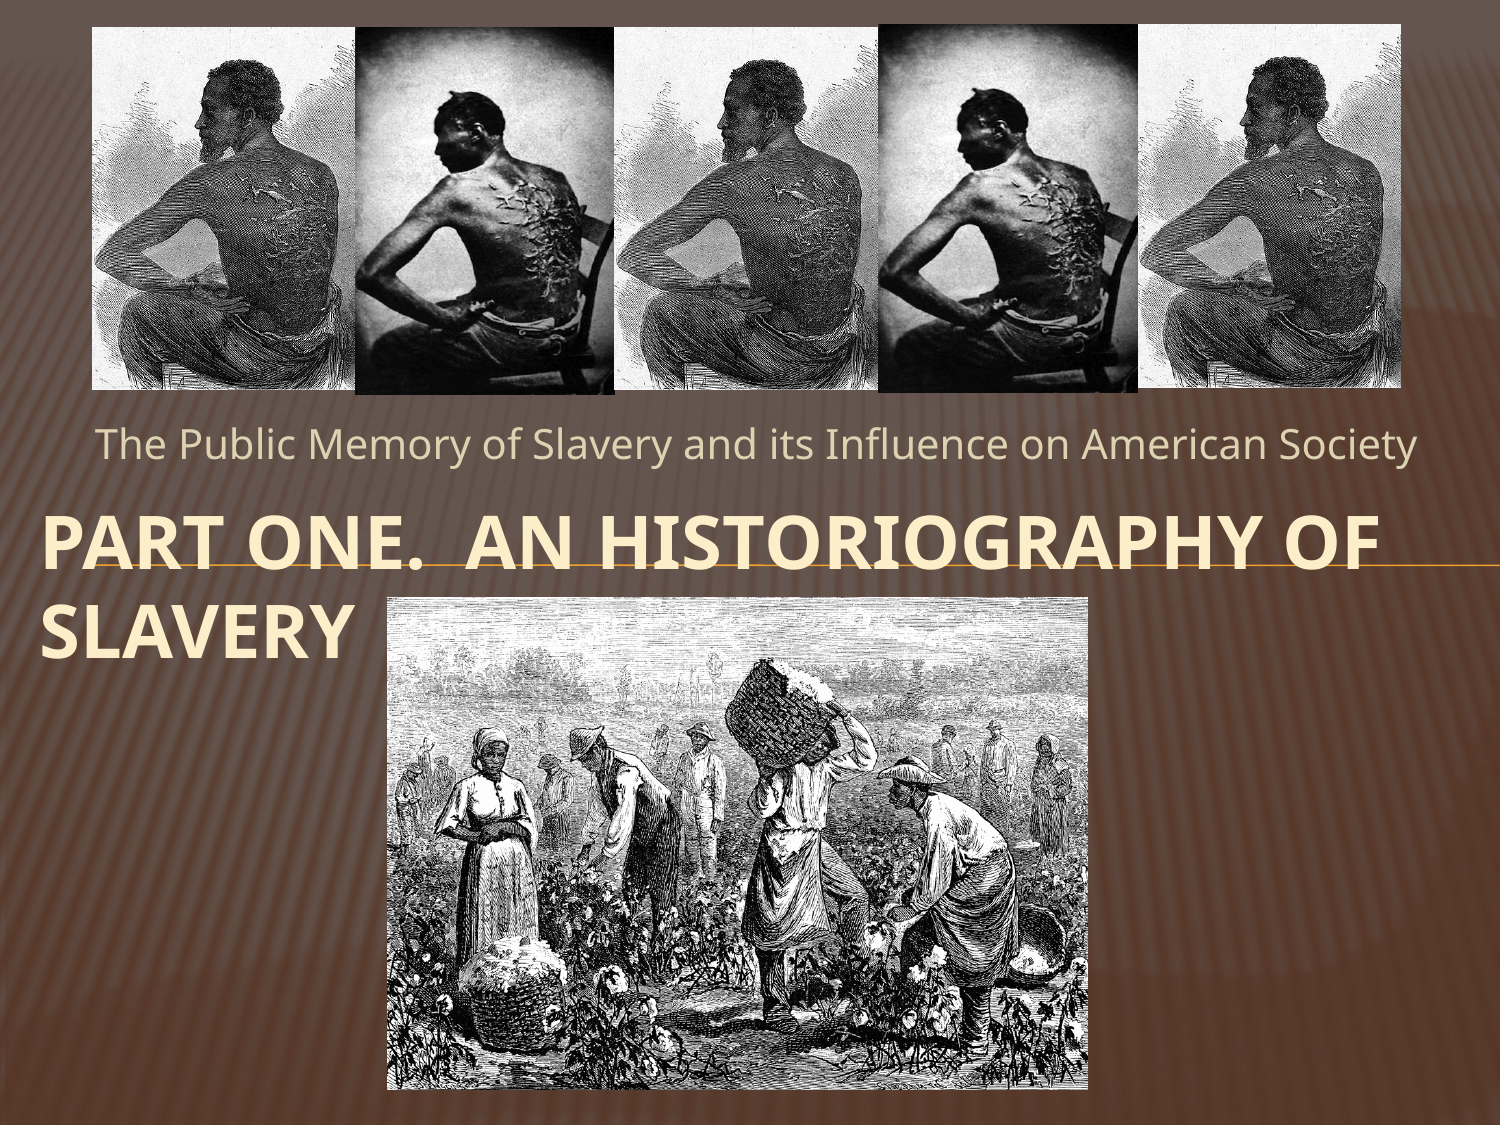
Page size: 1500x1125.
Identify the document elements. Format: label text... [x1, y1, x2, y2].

picture [91, 24, 1402, 395]
picture [387, 597, 1088, 1091]
list The Public Memory of Slavery and its Influence on American Society [62, 275, 1450, 475]
title Part One. An Historiography of slavery [24, 487, 1450, 682]
